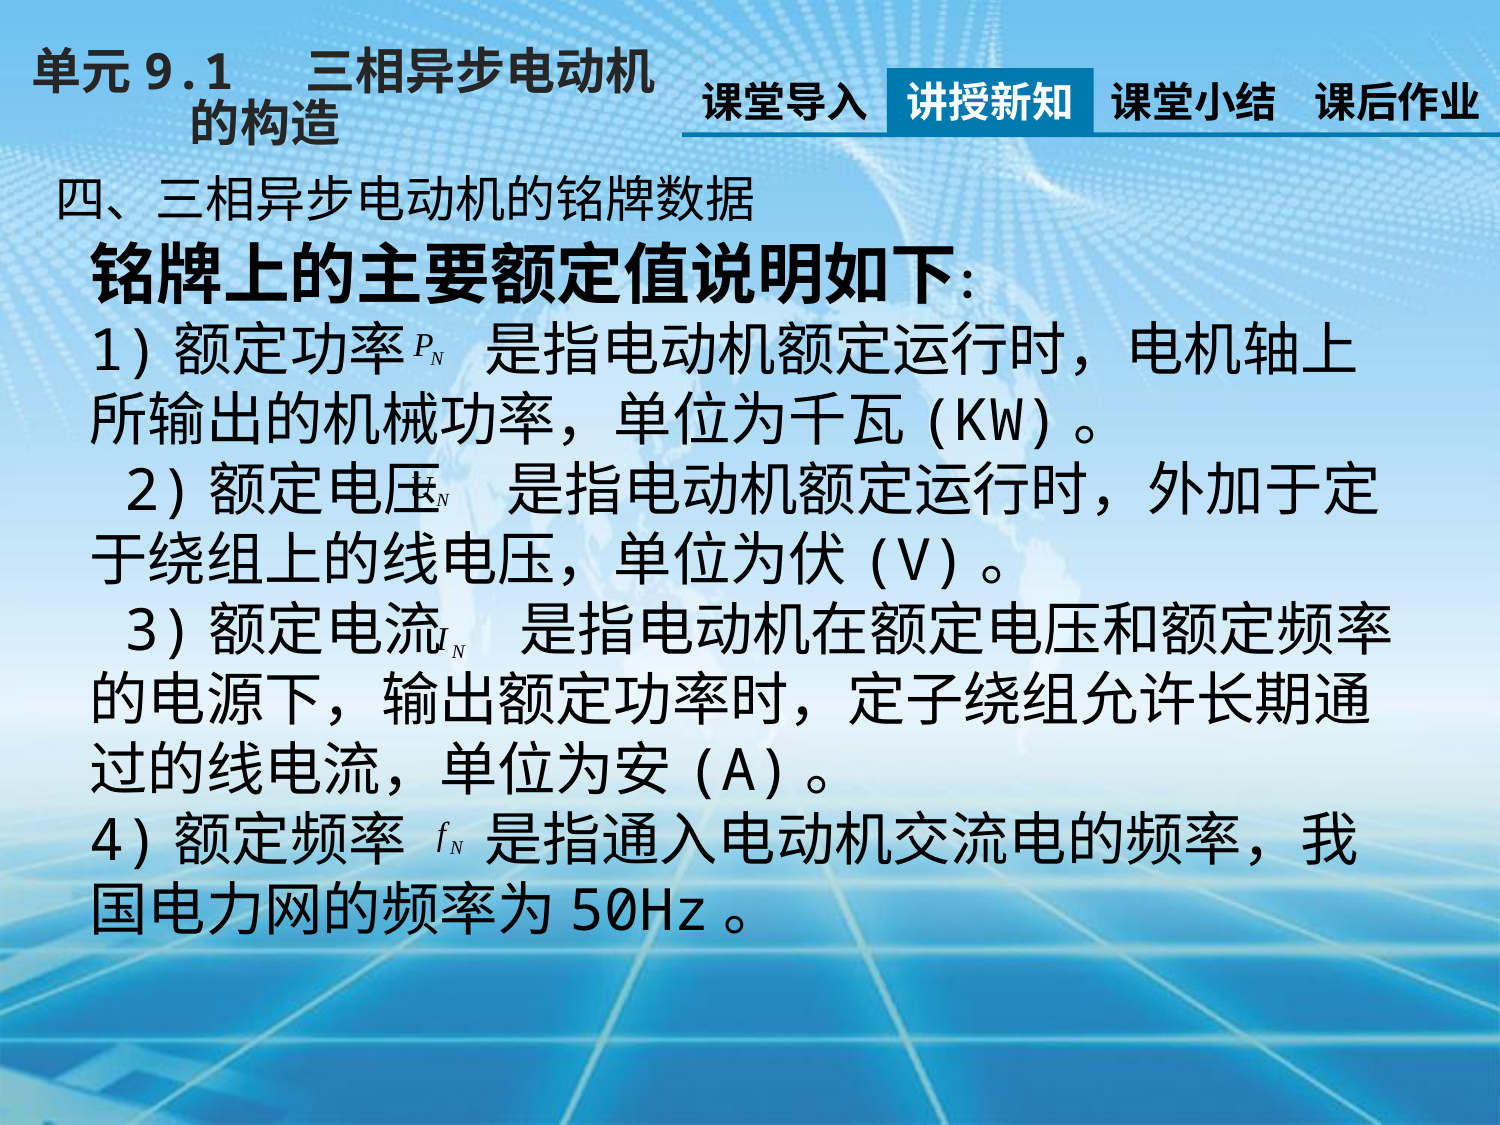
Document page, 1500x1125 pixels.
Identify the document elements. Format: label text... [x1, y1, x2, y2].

picture [0, 0, 1500, 1125]
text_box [407, 323, 452, 374]
text_box 铭牌上的主要额定值说明如下： 1)额定功率 是指电动机额定运行时，电机轴上所输出的机械功率，单位为千瓦(KW)。 2)额定电压 是指电动机额定运行时，外加于定于绕组上的线电压，单位为伏(V)。 3)额定电流 是指电动机在额定电压和额定频率的电源下，输出额定功率时，定子绕组允许长期通过的线电流，单位为安(A)。 4)额定频率 是指通入电动机交流电的频率，我国电力网的频率为50Hz。 [74, 224, 1422, 950]
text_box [425, 812, 470, 863]
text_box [407, 466, 458, 515]
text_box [430, 616, 473, 667]
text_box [16, 39, 1500, 160]
text_box 四、三相异步电动机的铭牌数据 [40, 160, 1391, 348]
